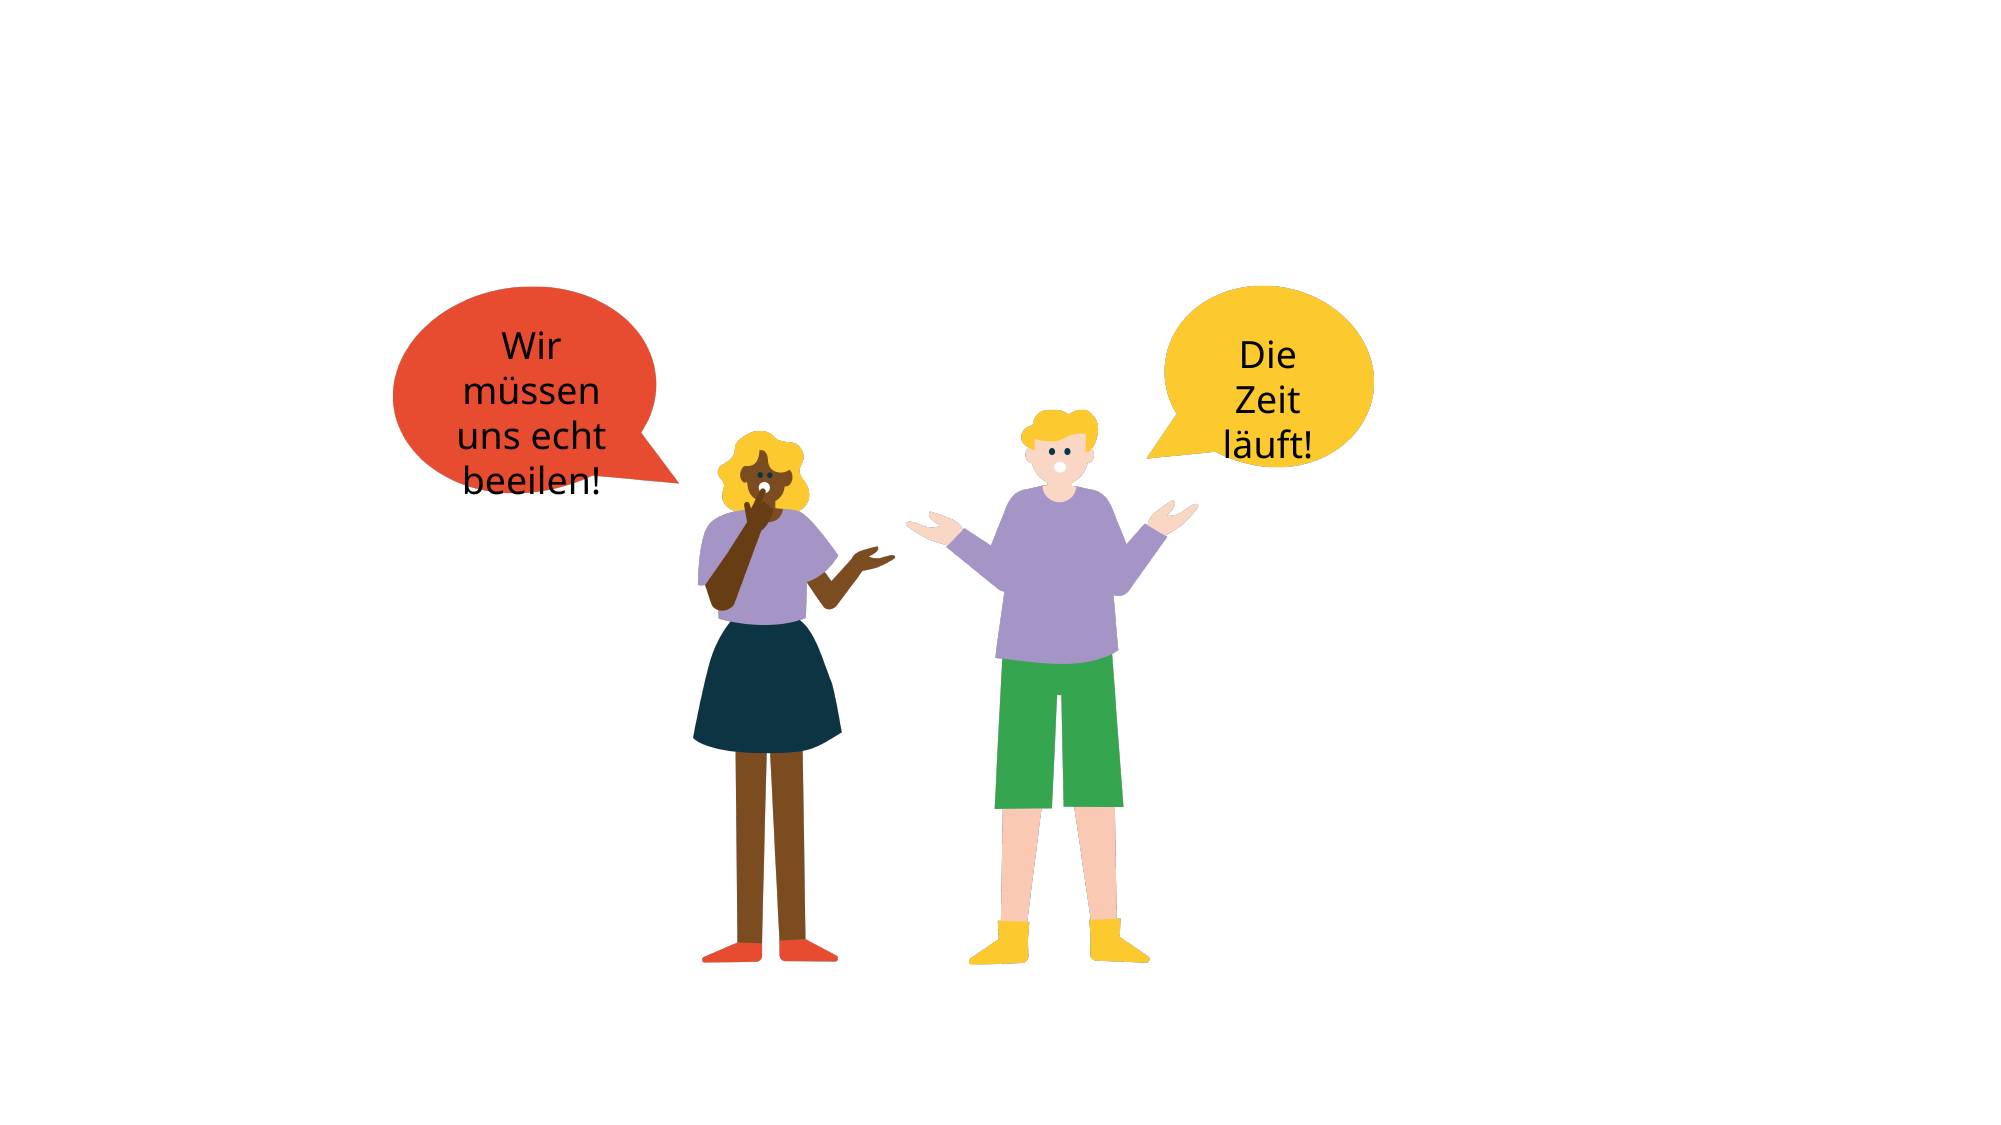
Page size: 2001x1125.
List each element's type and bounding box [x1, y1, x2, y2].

text_box [387, 277, 1380, 979]
